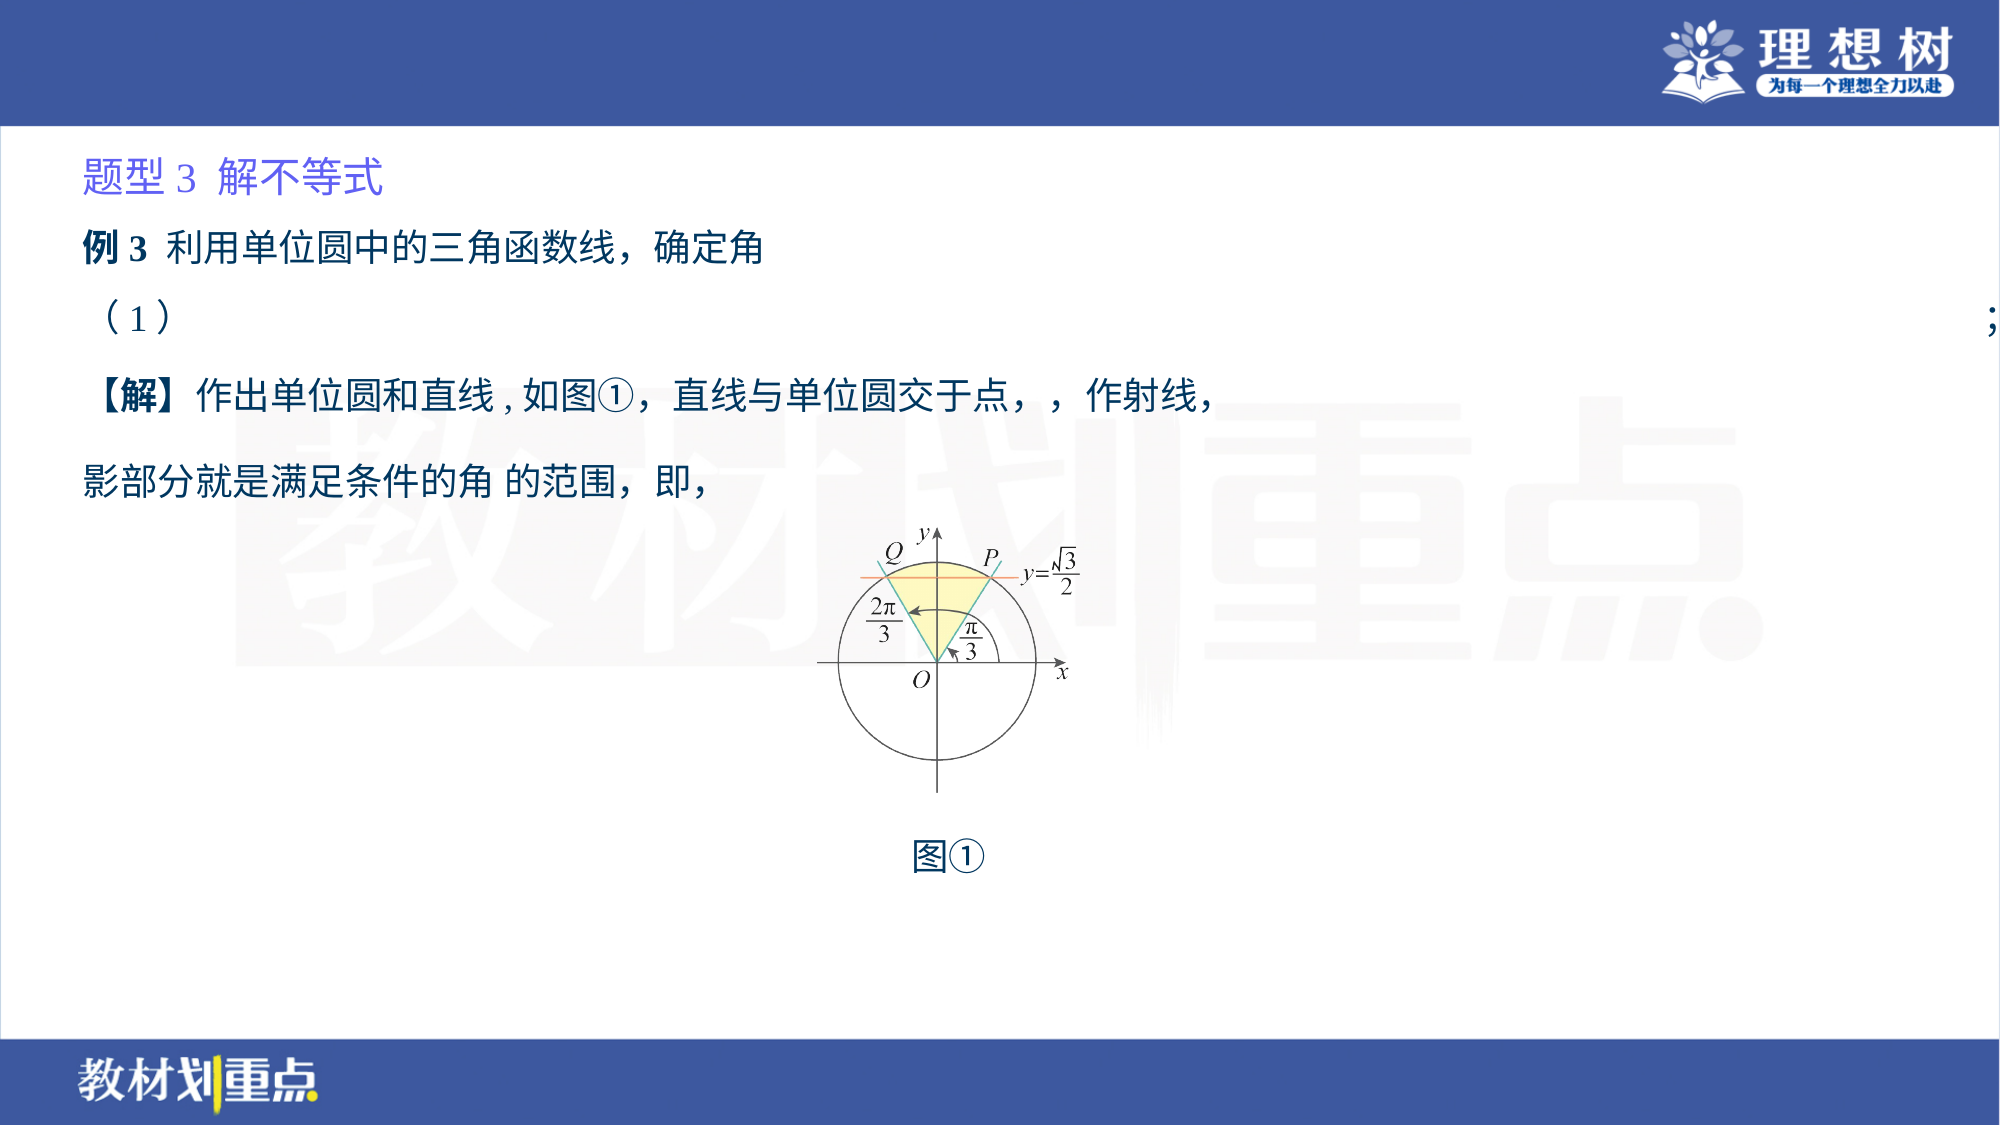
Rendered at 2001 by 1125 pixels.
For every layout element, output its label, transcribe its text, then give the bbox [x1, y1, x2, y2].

picture [0, 0, 2000, 1125]
text_box 题型3 解不等式 [82, 129, 1817, 264]
text_box 图① [906, 813, 991, 940]
